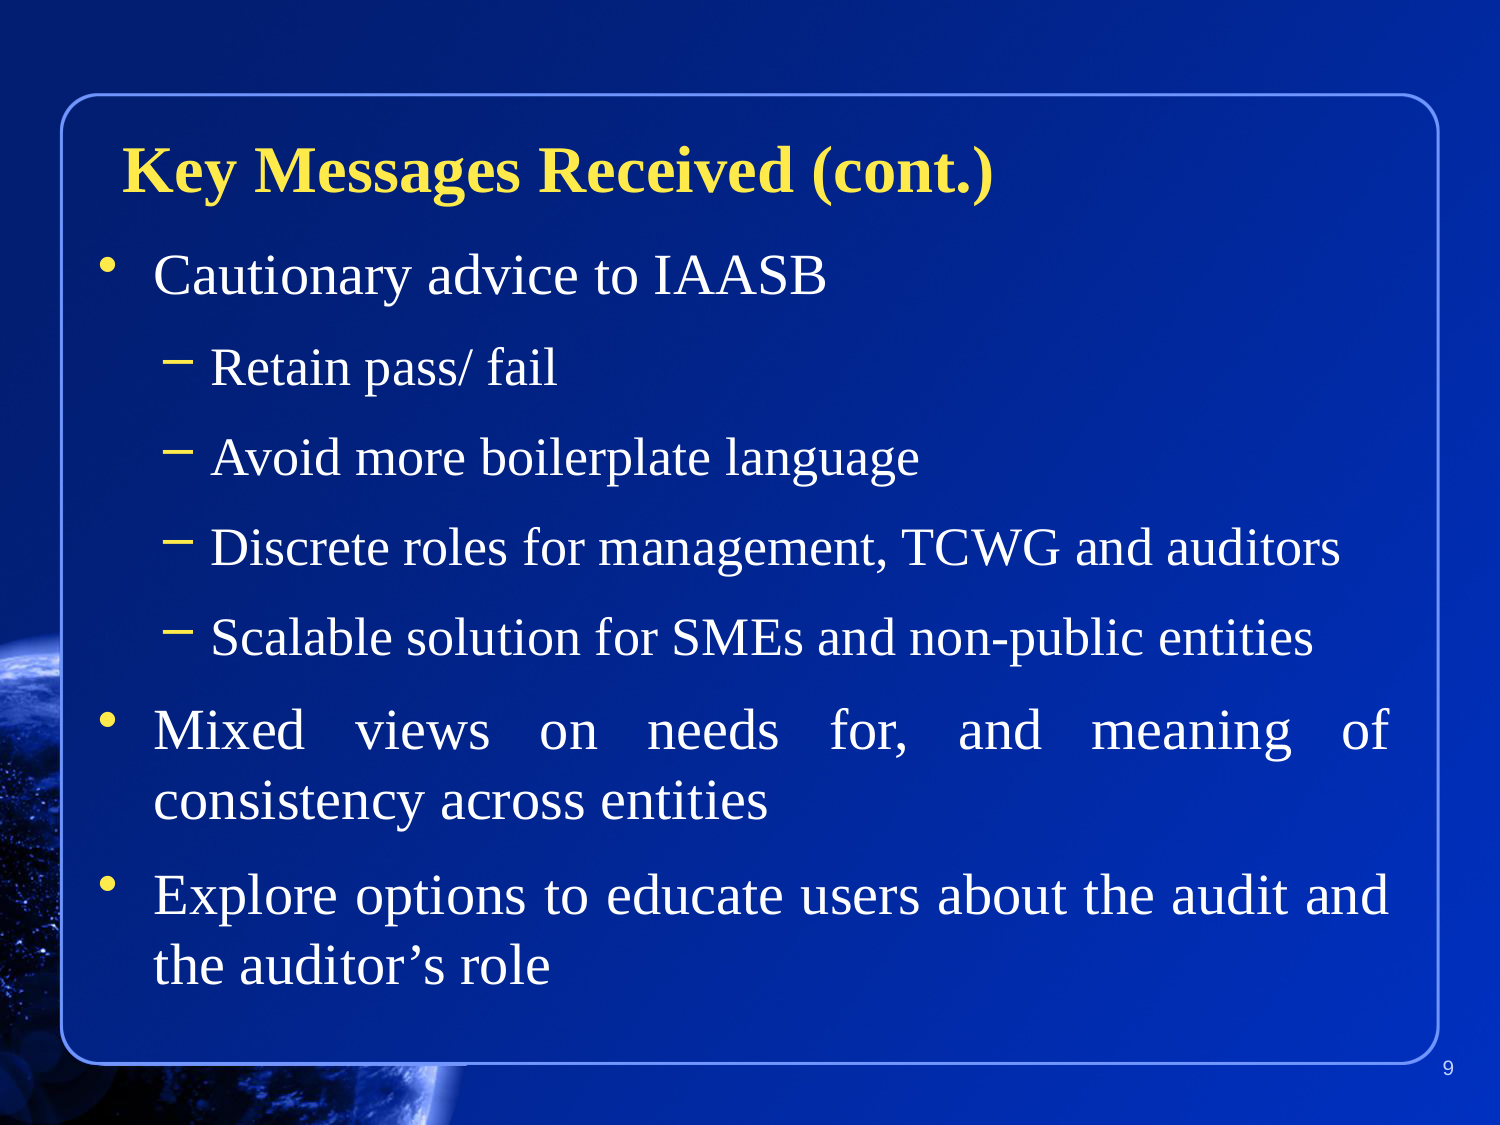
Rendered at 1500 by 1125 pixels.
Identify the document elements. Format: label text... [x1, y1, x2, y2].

slide_number 9 [1118, 1046, 1470, 1125]
picture [0, 0, 1500, 1125]
list Key Messages Received (cont.) [107, 118, 1411, 215]
list Cautionary advice to IAASB Retain pass/ fail Avoid more boilerplate language Discrete roles for management, TCWG and auditors Scalable solution for SMEs and non-public entities Mixed views on needs for, and meaning of consistency across entities Explore options to educate users about the audit and the auditor’s role [82, 228, 1406, 1053]
